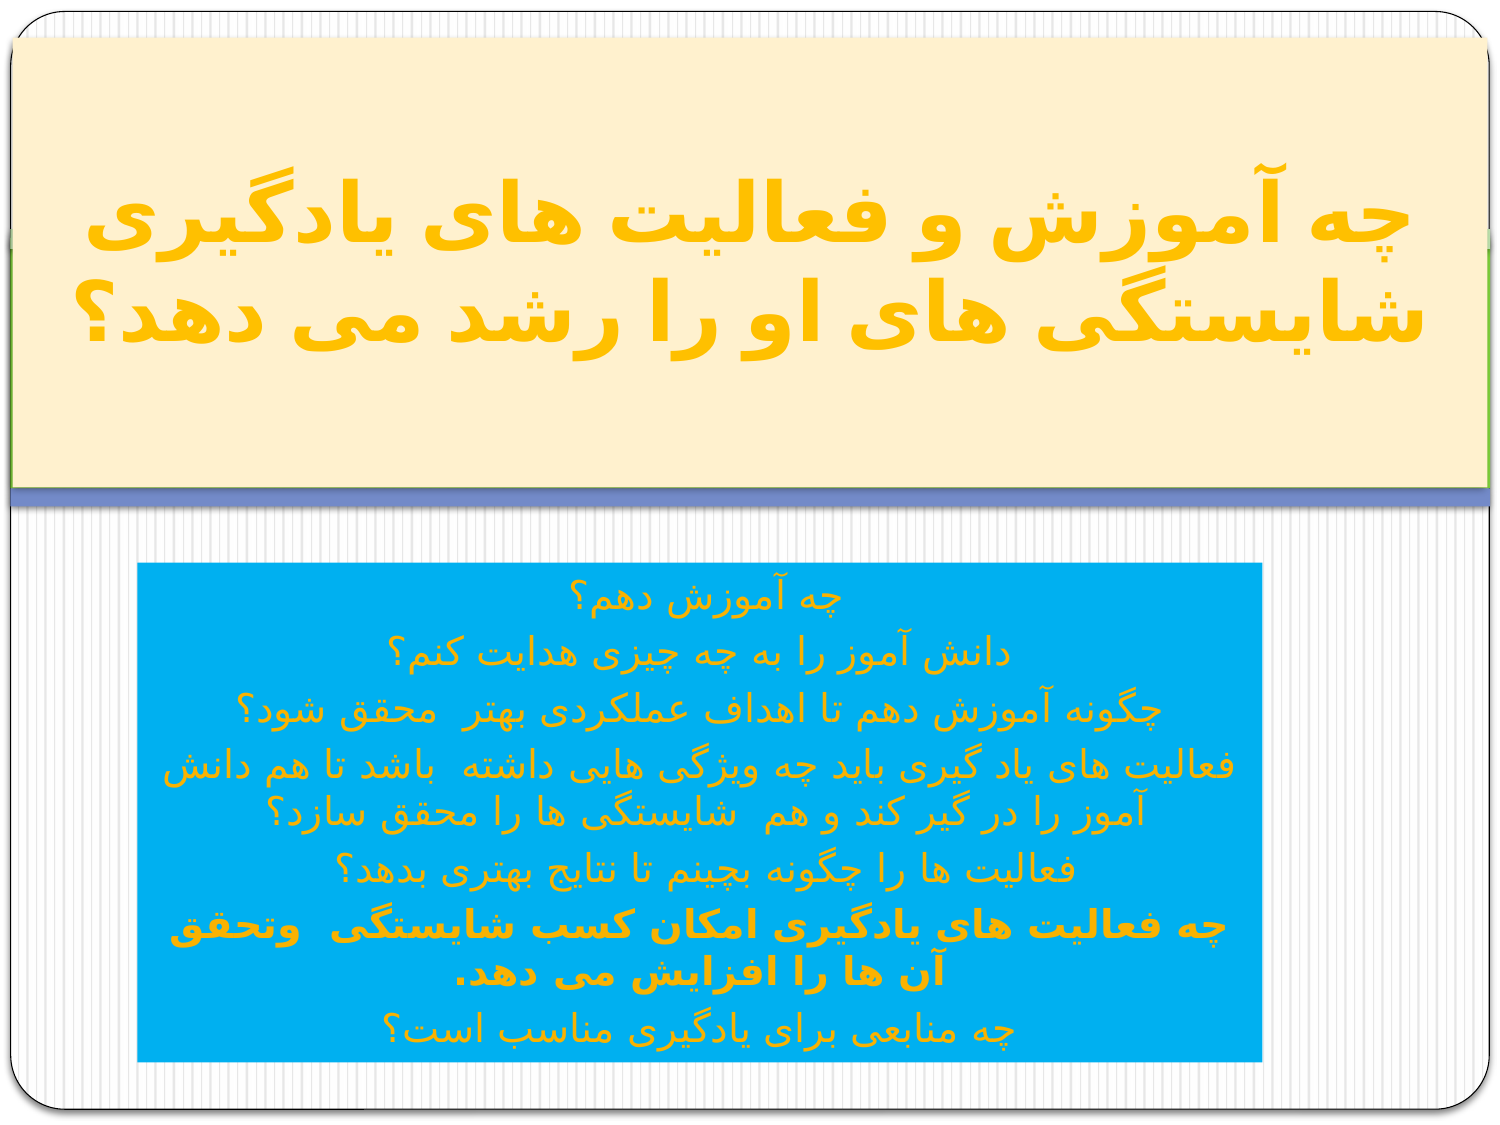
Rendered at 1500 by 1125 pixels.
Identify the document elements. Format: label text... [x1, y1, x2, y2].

text_box چه آموزش دهم؟ دانش آموز را به چه چیزی هدایت کنم؟ چگونه آموزش دهم تا اهداف عملکردی بهتر محقق شود؟ فعالیت های یاد گیری باید چه ویژگی هایی داشته باشد تا هم دانش آموز را در گیر کند و هم شایستگی ها را محقق سازد؟ فعالیت ها را چگونه بچینم تا نتایج بهتری بدهد؟ چه فعالیت های یادگیری امکان کسب شایستگی وتحقق آن ها را افزایش می دهد. چه منابعی برای یادگیری مناسب است؟ [137, 562, 1263, 1063]
title چه آموزش و فعالیت های یادگیری شایستگی های او را رشد می دهد؟ [12, 37, 1488, 488]
